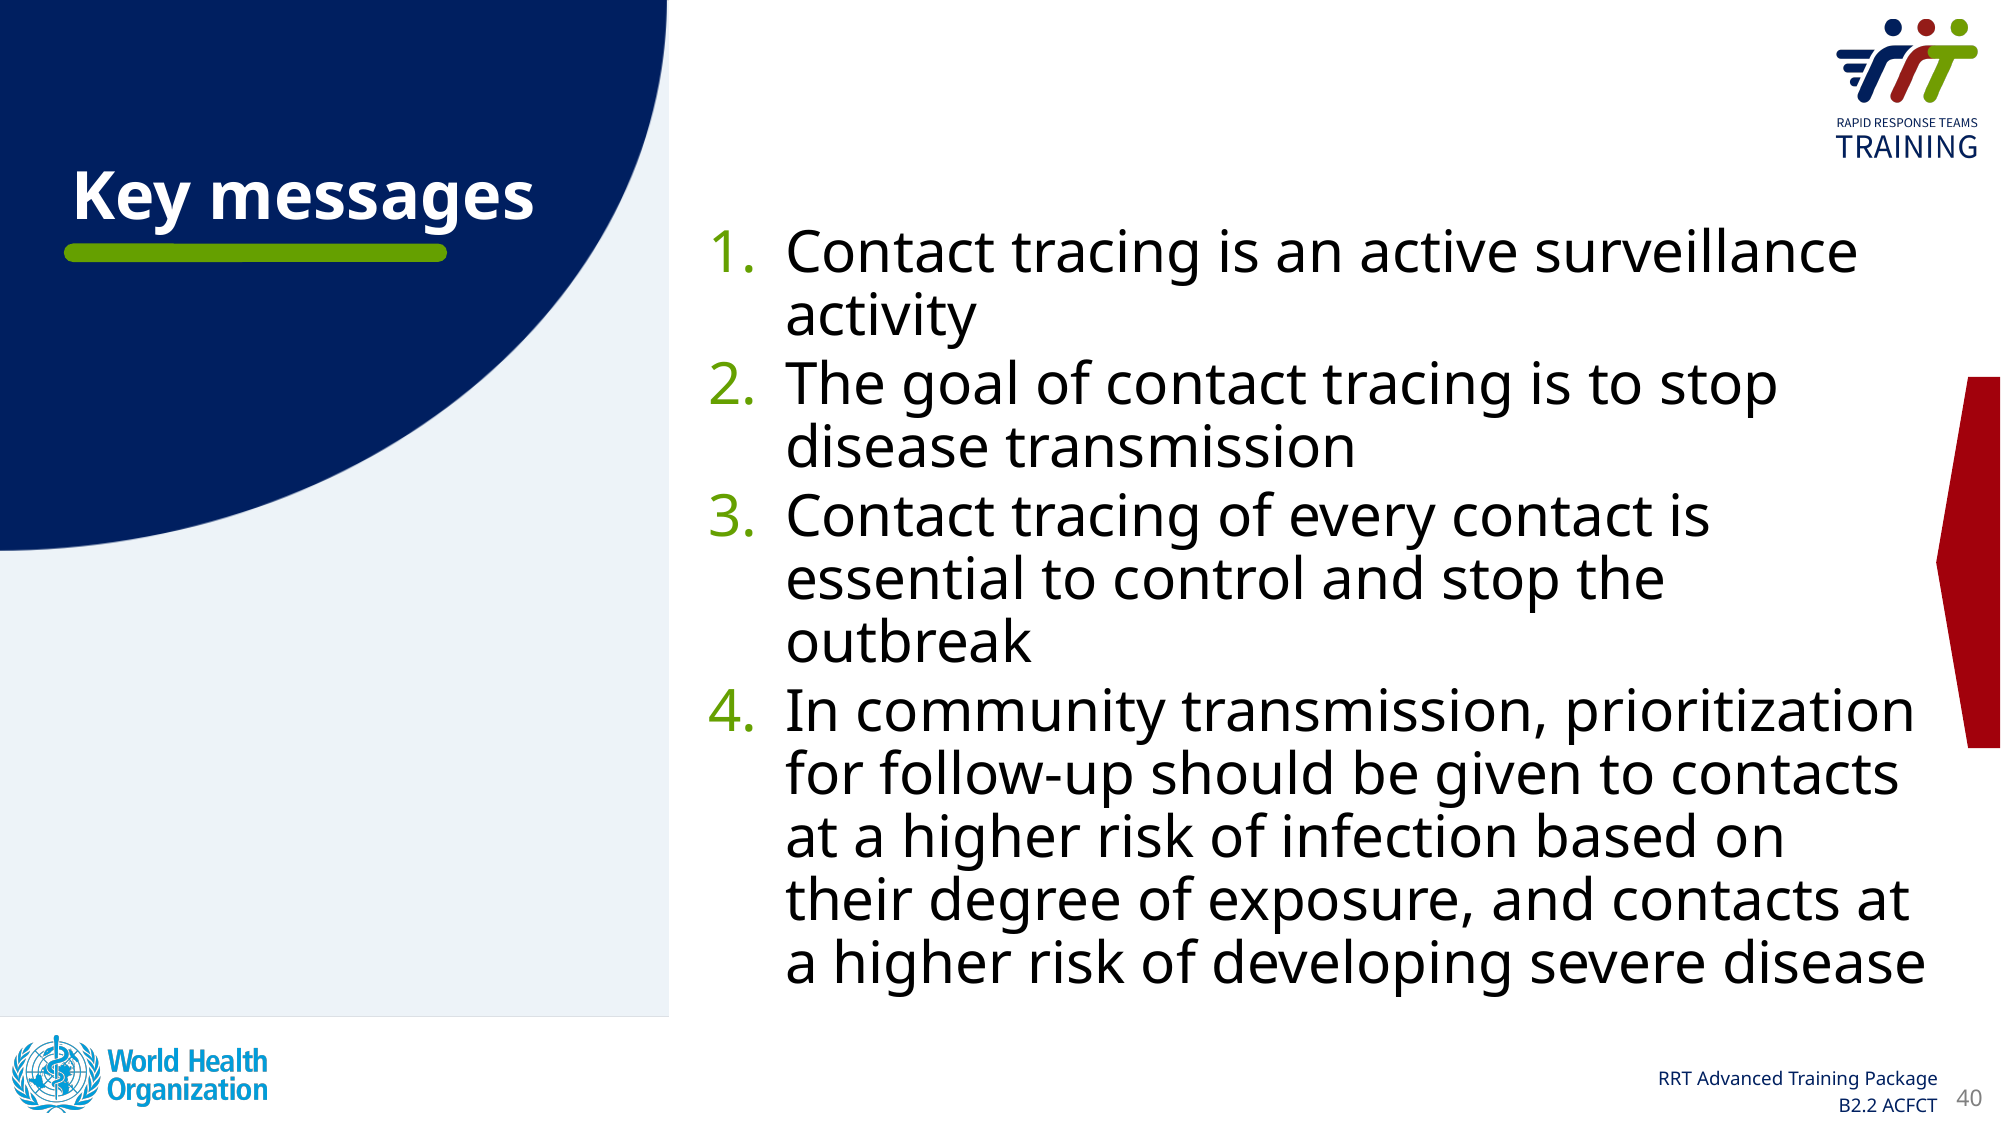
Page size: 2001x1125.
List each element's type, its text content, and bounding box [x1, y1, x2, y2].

picture [0, 0, 669, 1018]
picture [12, 1035, 267, 1113]
picture [58, 1050, 64, 1058]
picture [12, 1083, 48, 1113]
list Contact tracing is an active surveillance activity The goal of contact tracing is to stop disease transmission Contact tracing of every contact is essential to control and stop the outbreak In community transmission, prioritization for follow-up should be given to contacts at a higher risk of infection based on their degree of exposure, and contacts at a higher risk of developing severe disease [700, 137, 1937, 948]
picture [1835, 19, 1978, 167]
